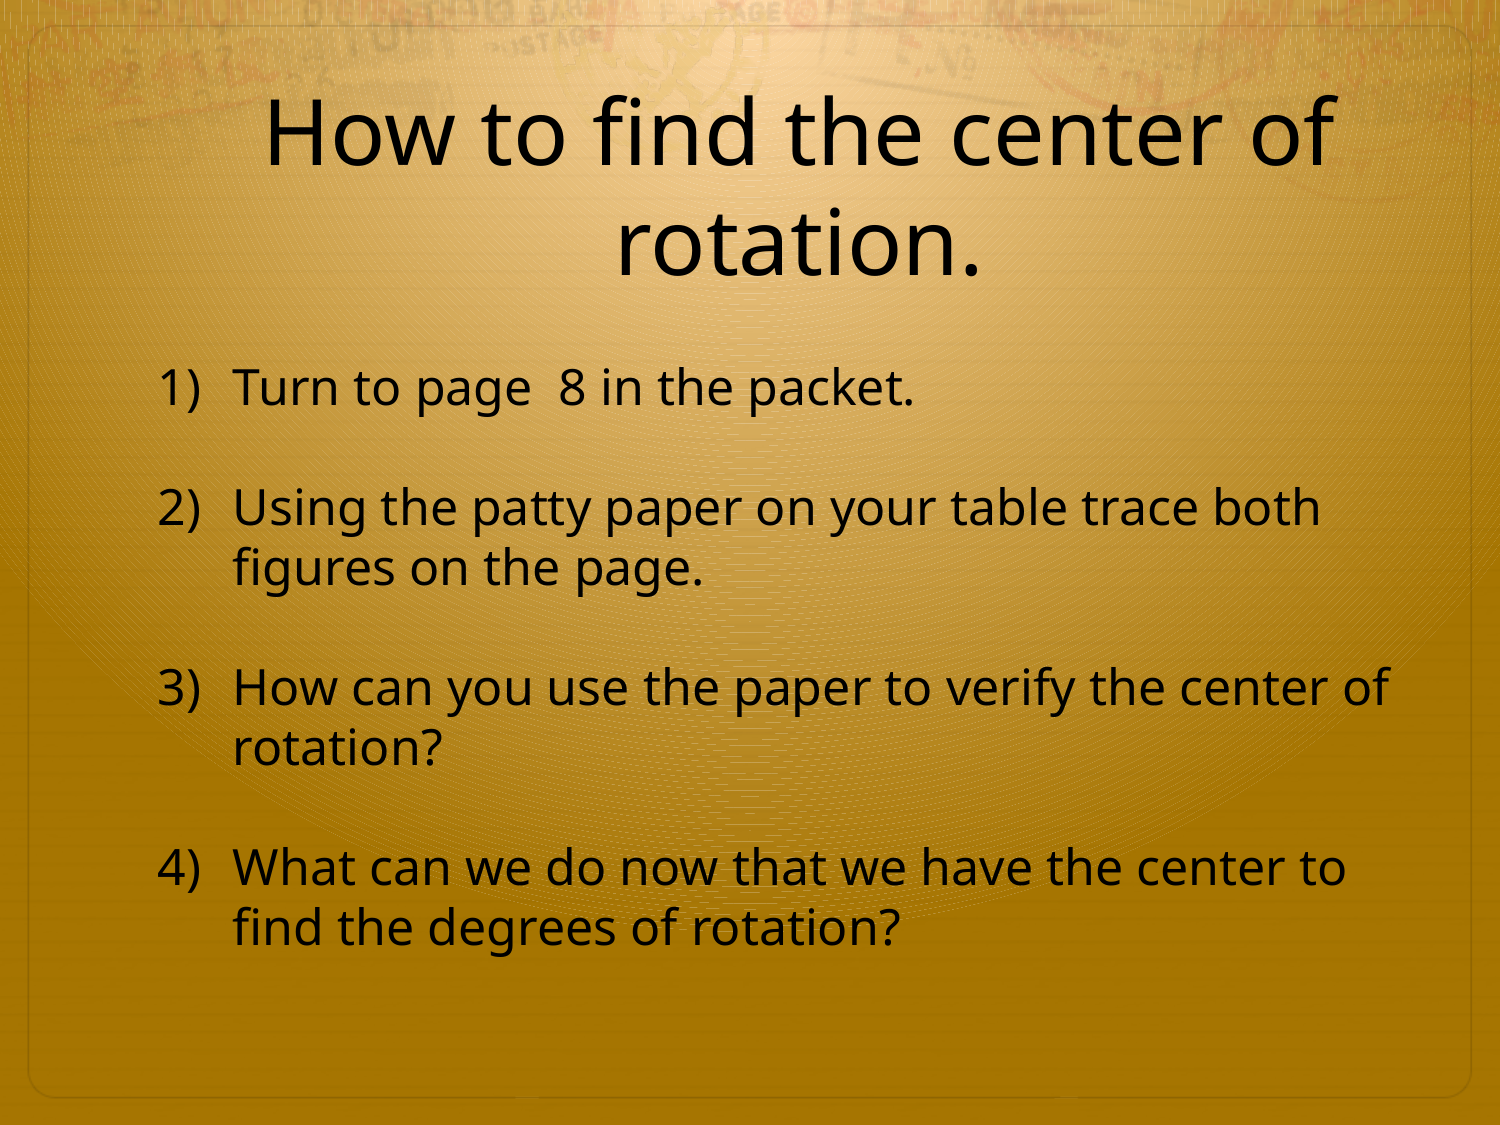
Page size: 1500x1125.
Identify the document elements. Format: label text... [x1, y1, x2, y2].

text_box Turn to page 8 in the packet. Using the patty paper on your table trace both figures on the page. How can you use the paper to verify the center of rotation? What can we do now that we have the center to find the degrees of rotation? [143, 348, 1456, 963]
title How to find the center of rotation. [143, 90, 1456, 278]
picture [0, 0, 1500, 1125]
